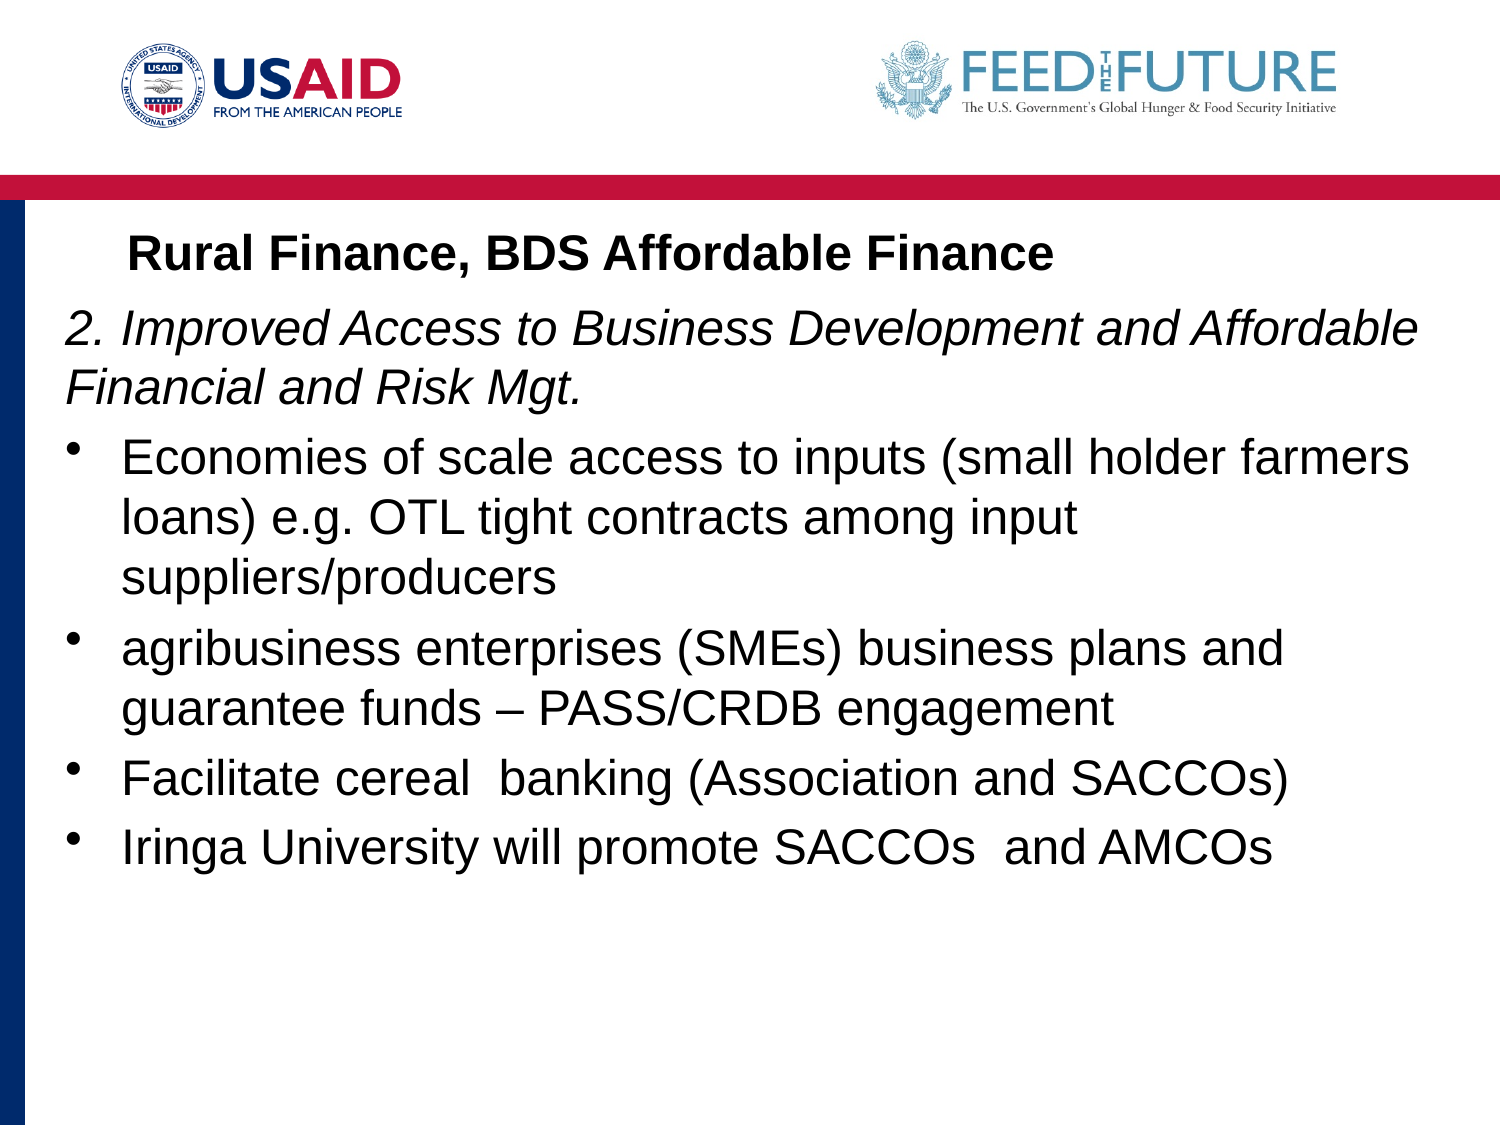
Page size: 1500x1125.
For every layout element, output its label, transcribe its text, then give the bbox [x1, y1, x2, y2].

picture [837, 11, 1378, 152]
list 2. Improved Access to Business Development and Affordable Financial and Risk Mgt. Economies of scale access to inputs (small holder farmers loans) e.g. OTL tight contracts among input suppliers/producers agribusiness enterprises (SMEs) business plans and guarantee funds – PASS/CRDB engagement Facilitate cereal banking (Association and SACCOs) Iringa University will promote SACCOs and AMCOs [50, 287, 1488, 1100]
picture [80, 17, 442, 158]
title Rural Finance, BDS Affordable Finance [111, 212, 1387, 287]
